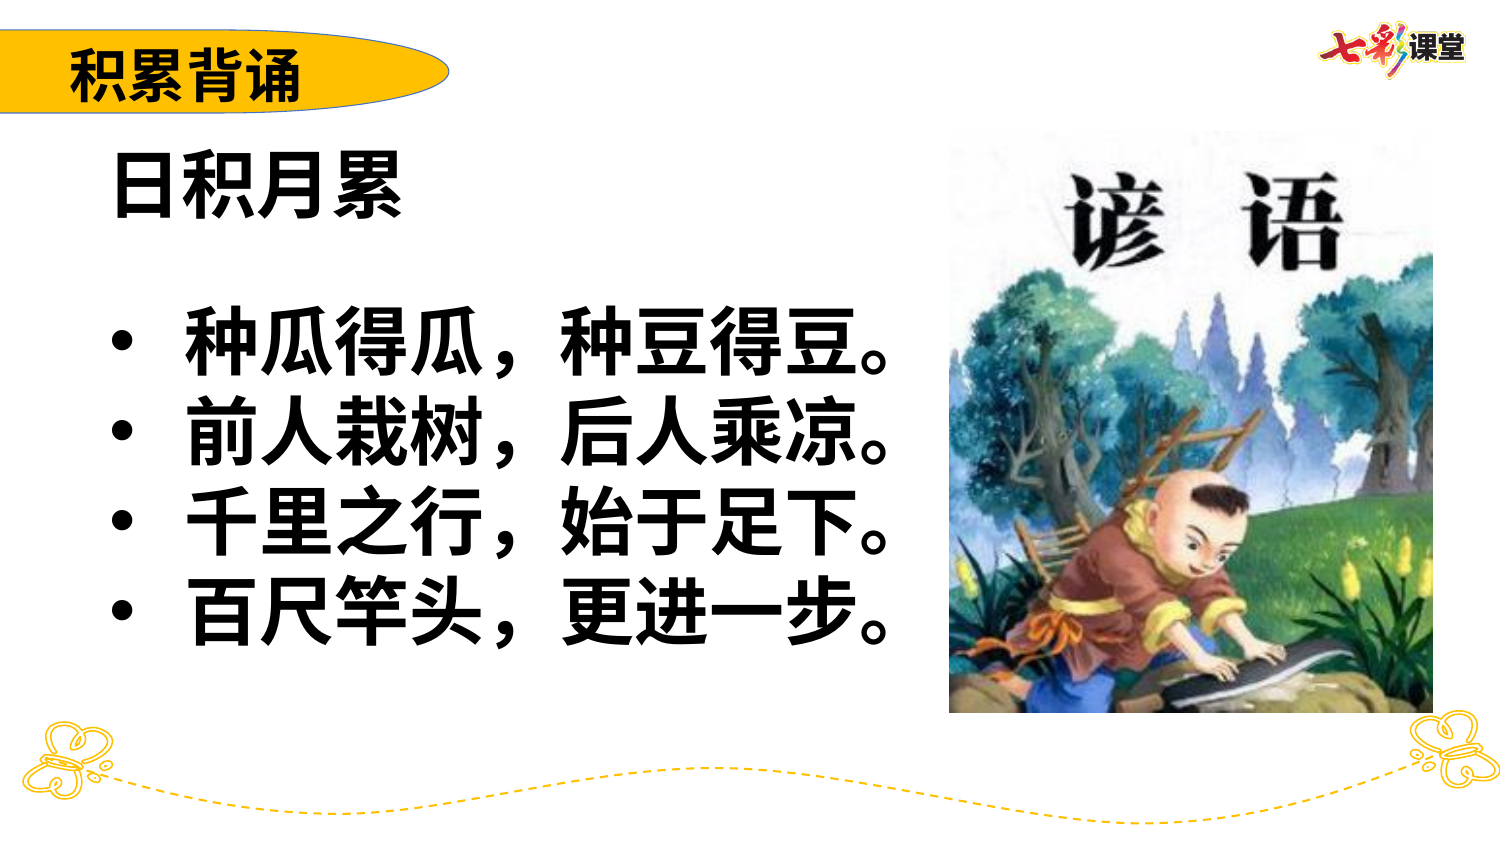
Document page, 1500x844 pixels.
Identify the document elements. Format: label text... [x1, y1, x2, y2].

picture [949, 131, 1433, 713]
text_box 日积月累 [95, 131, 900, 234]
picture [1316, 20, 1468, 80]
text_box 种瓜得瓜，种豆得豆。 前人栽树，后人乘凉。 千里之行，始于足下。 百尺竿头，更进一步。 [97, 289, 949, 661]
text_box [0, 29, 449, 118]
